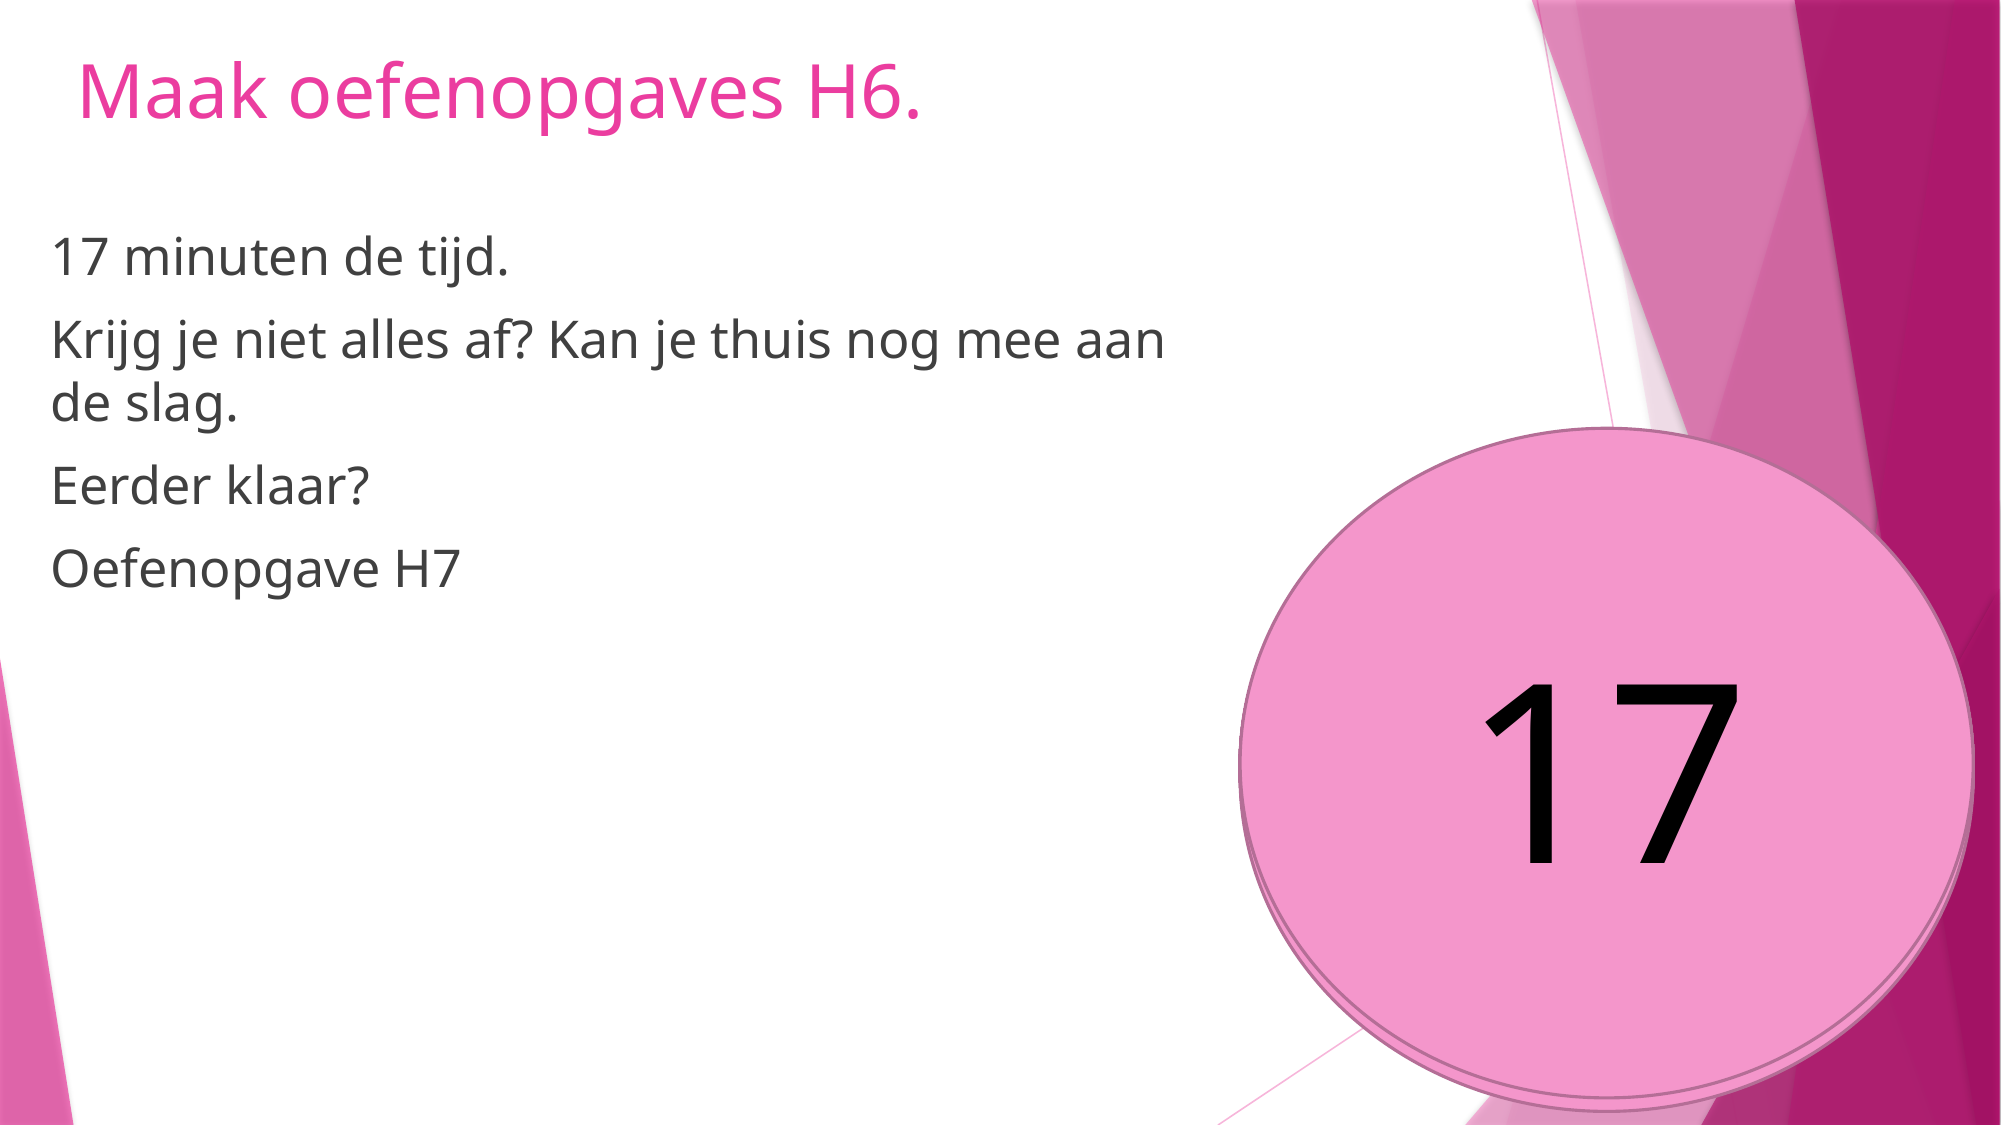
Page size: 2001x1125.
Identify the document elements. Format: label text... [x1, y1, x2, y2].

text_box 17 [1238, 426, 1975, 1100]
list 17 minuten de tijd. Krijg je niet alles af? Kan je thuis nog mee aan de slag. Eerder klaar? Oefenopgave H7 [35, 215, 1241, 1008]
text_box 16 [1238, 780, 1975, 1113]
title Maak oefenopgaves H6. [61, 35, 1684, 317]
